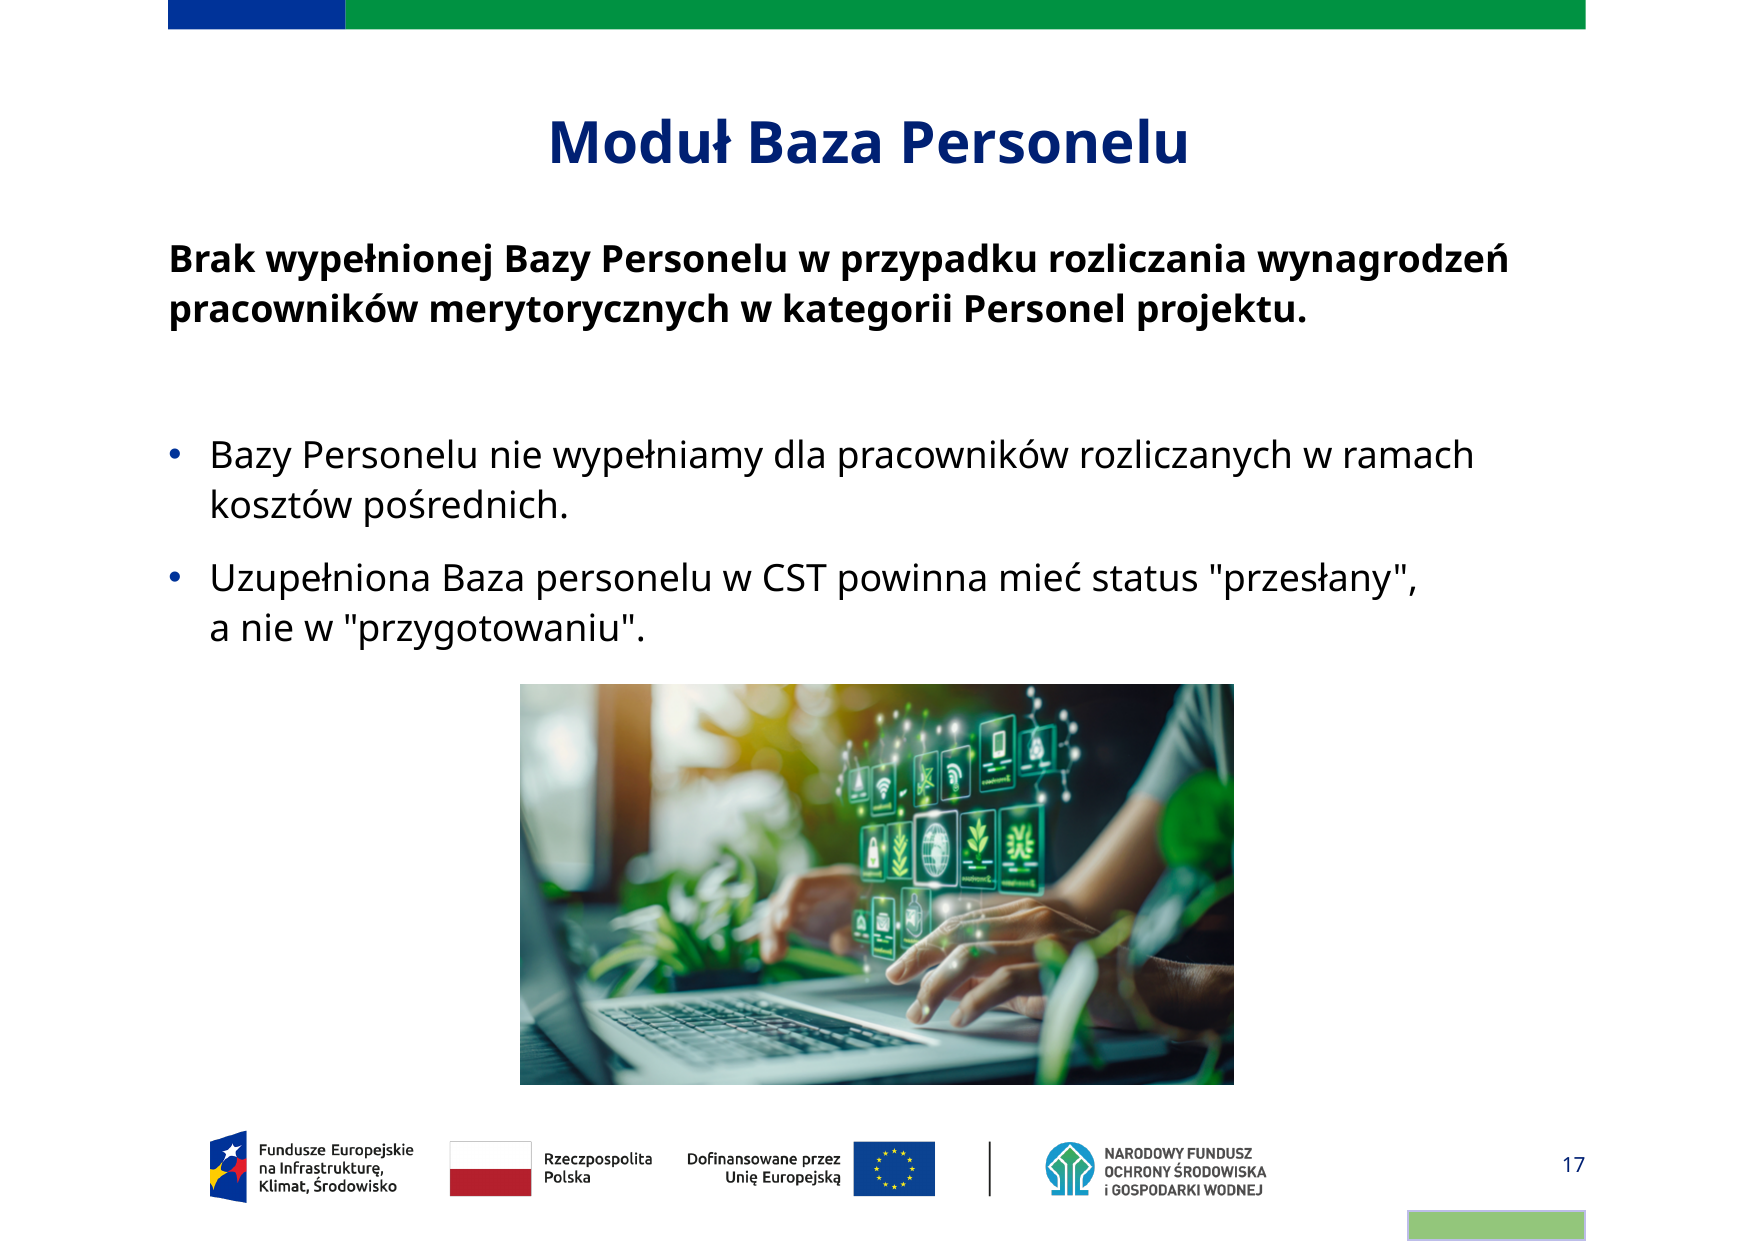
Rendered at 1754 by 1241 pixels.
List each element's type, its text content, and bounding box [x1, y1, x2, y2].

picture [191, 1112, 1285, 1221]
picture [520, 684, 1234, 1085]
list Brak wypełnionej Bazy Personelu w przypadku rozliczania wynagrodzeń pracowników merytorycznych w kategorii Personel projektu. Bazy Personelu nie wypełniamy dla pracowników rozliczanych w ramach kosztów pośrednich. Uzupełniona Baza personelu w CST powinna mieć status "przesłany", a nie w "przygotowaniu". [168, 230, 1586, 1093]
slide_number 17 [1408, 1151, 1586, 1181]
title Moduł Baza Personelu [168, 100, 1586, 230]
